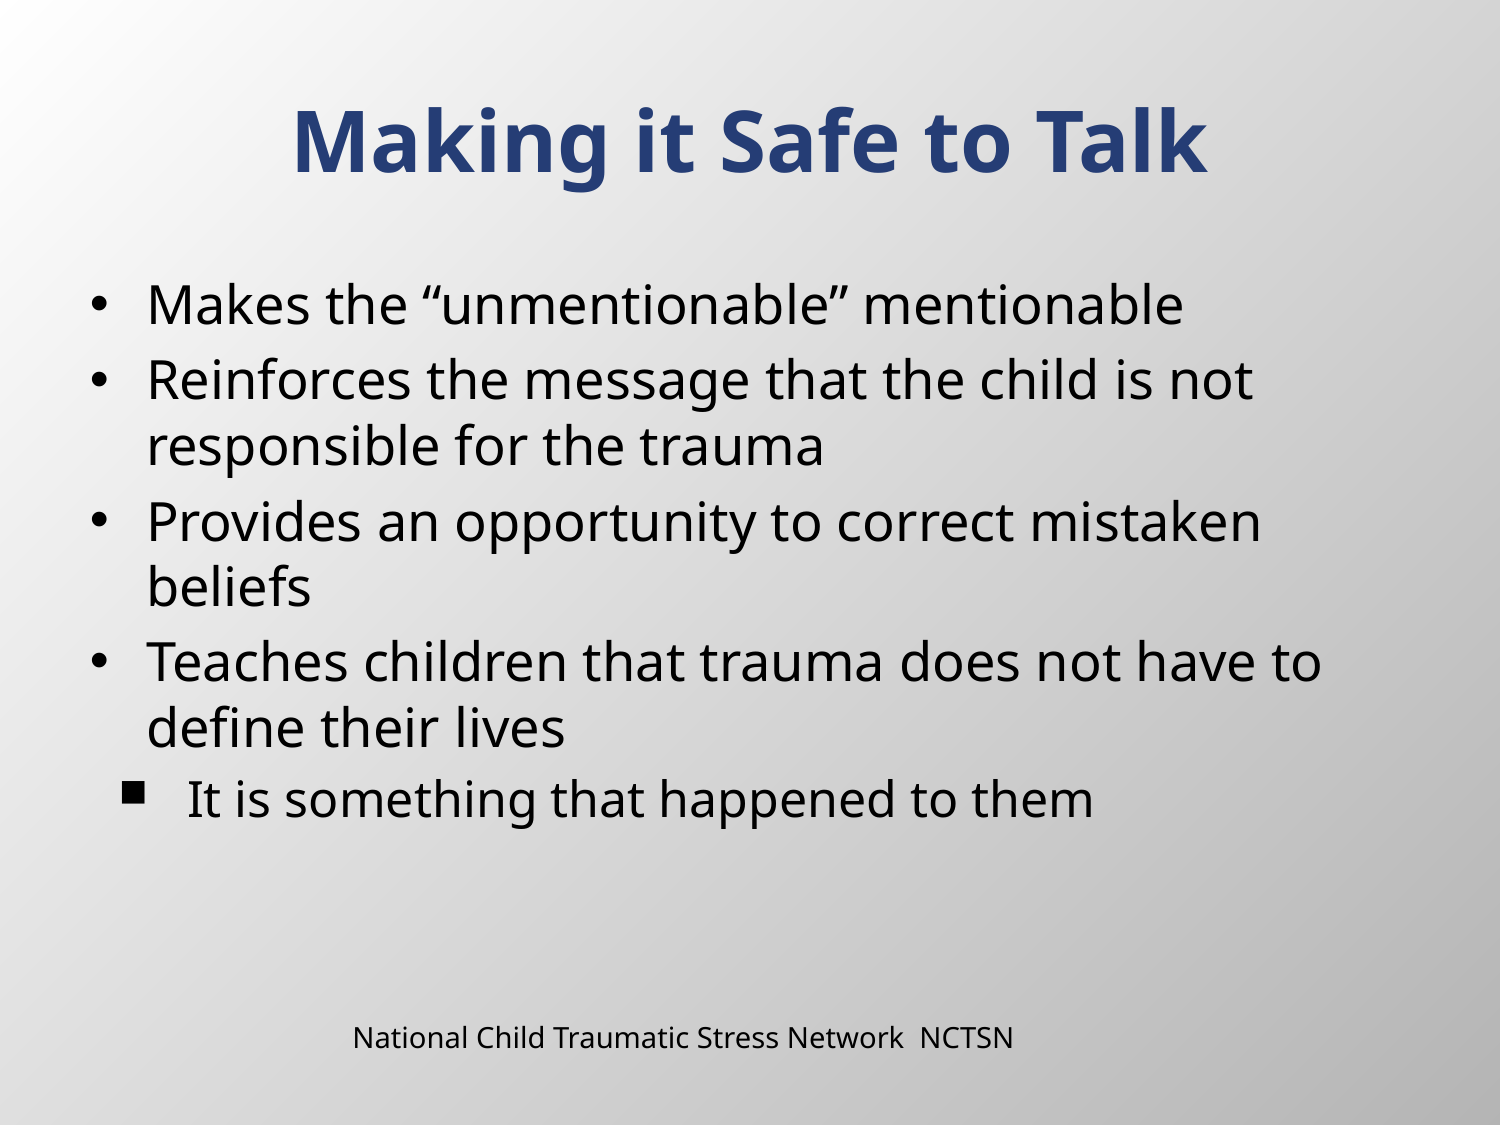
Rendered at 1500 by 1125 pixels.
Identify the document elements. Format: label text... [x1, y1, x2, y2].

text_box National Child Traumatic Stress Network NCTSN [337, 1012, 1163, 1063]
list Makes the “unmentionable” mentionable Reinforces the message that the child is not responsible for the trauma Provides an opportunity to correct mistaken beliefs Teaches children that trauma does not have to define their lives It is something that happened to them [75, 262, 1425, 1035]
title Making it Safe to Talk [75, 45, 1425, 233]
